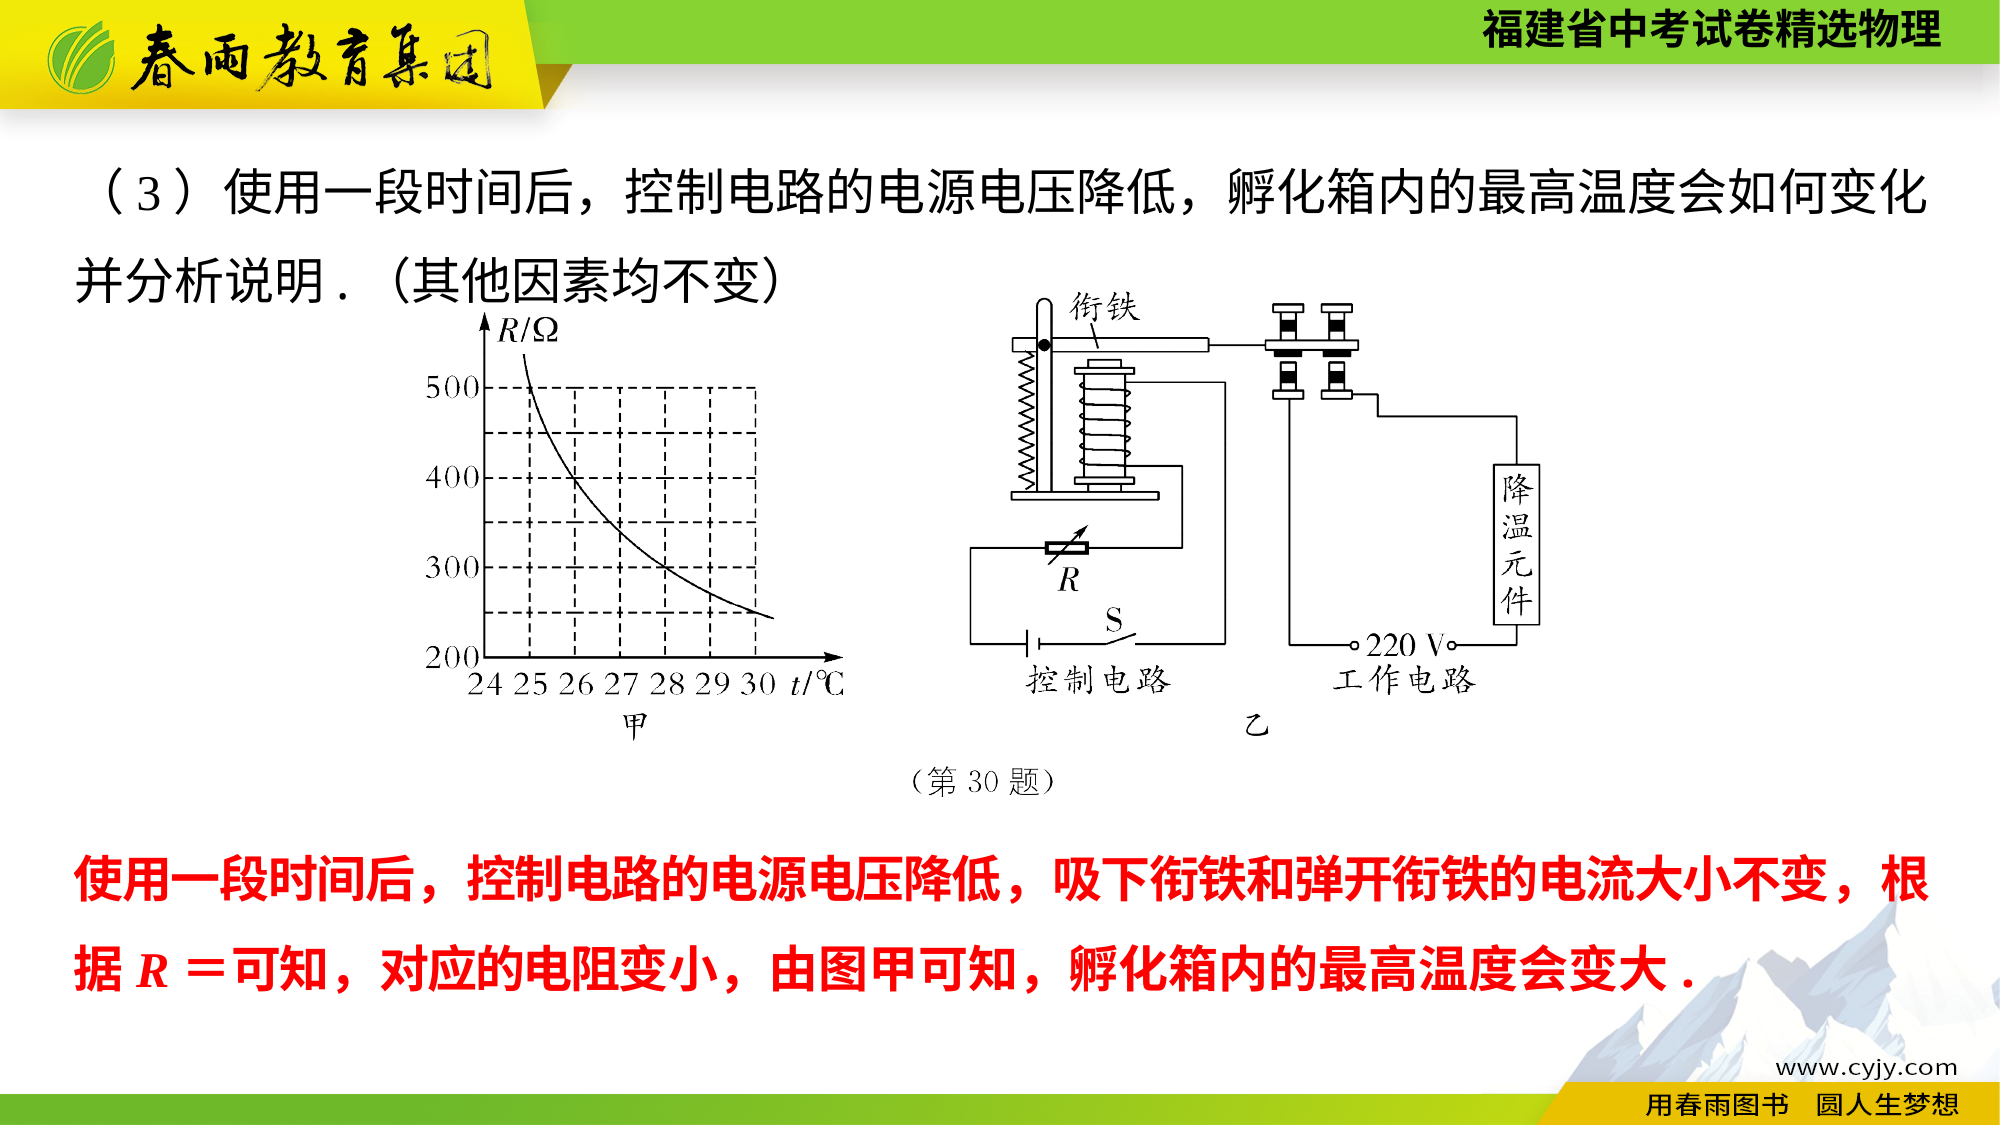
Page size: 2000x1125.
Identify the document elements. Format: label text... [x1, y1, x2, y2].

picture [0, 0, 2000, 1125]
list （3）使用一段时间后，控制电路的电源电压降低，孵化箱内的最高温度会如何变化并分析说明.（其他因素均不变） [59, 122, 1944, 308]
